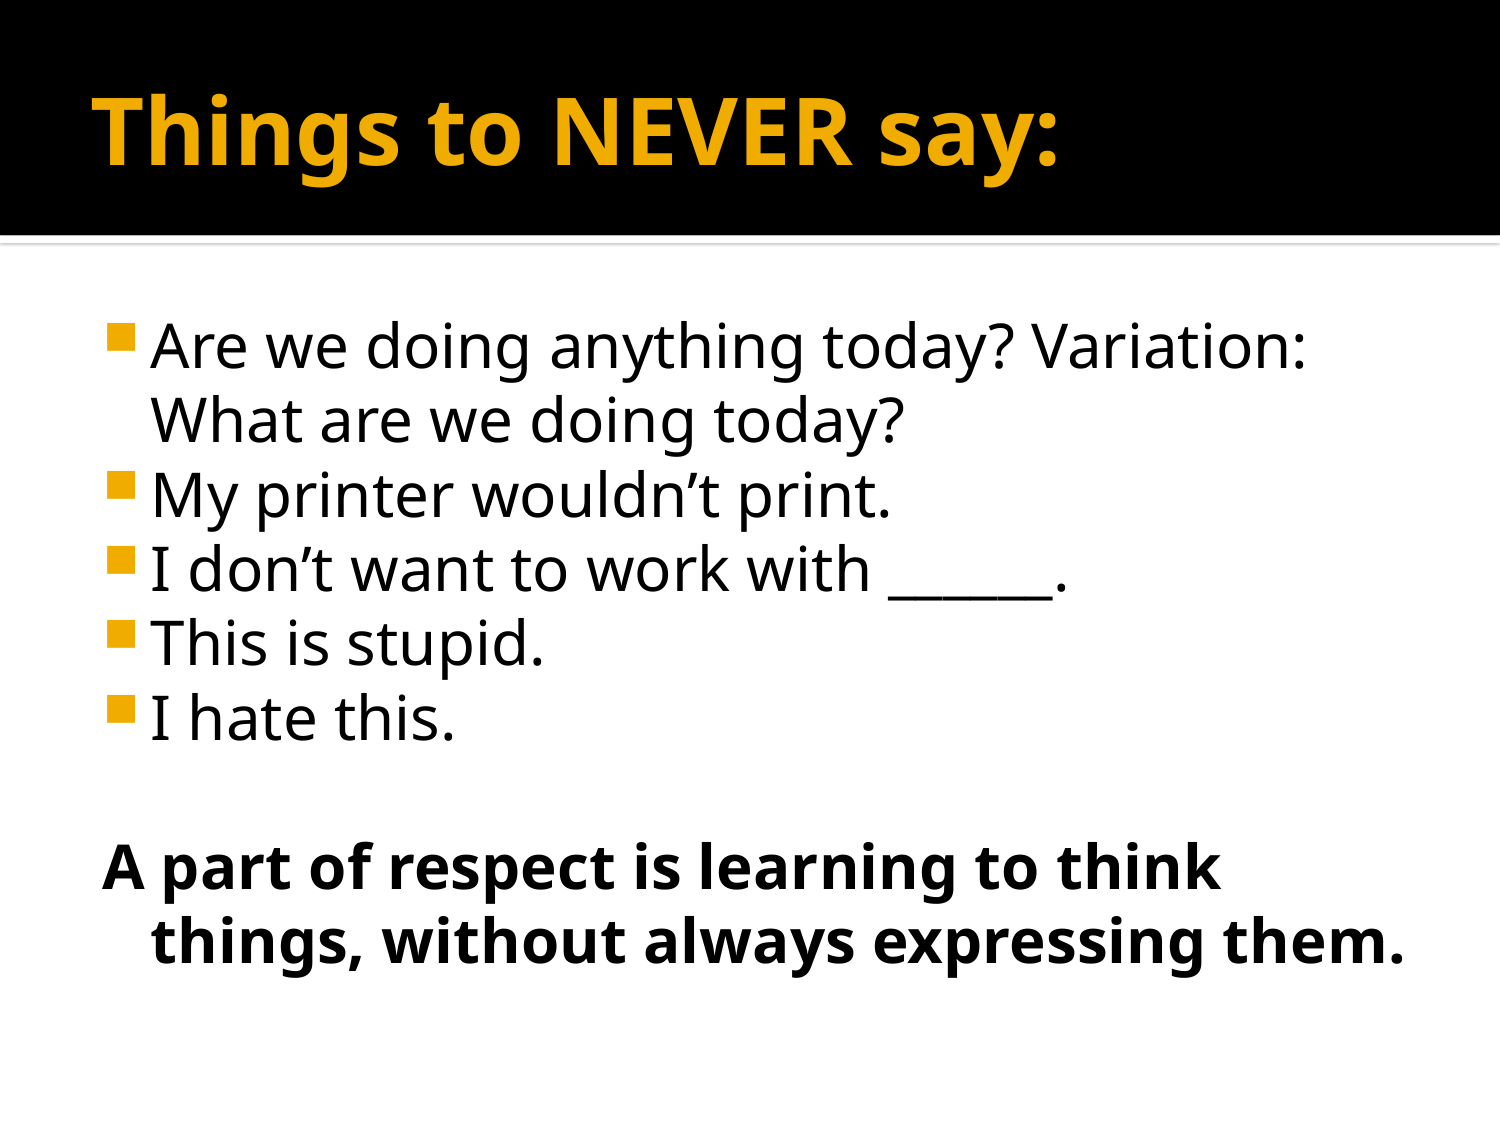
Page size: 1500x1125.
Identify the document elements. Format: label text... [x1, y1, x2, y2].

list Are we doing anything today? Variation: What are we doing today? My printer wouldn’t print. I don’t want to work with ______. This is stupid. I hate this. A part of respect is learning to think things, without always expressing them. [75, 291, 1425, 1050]
title Things to NEVER say: [75, 25, 1425, 231]
